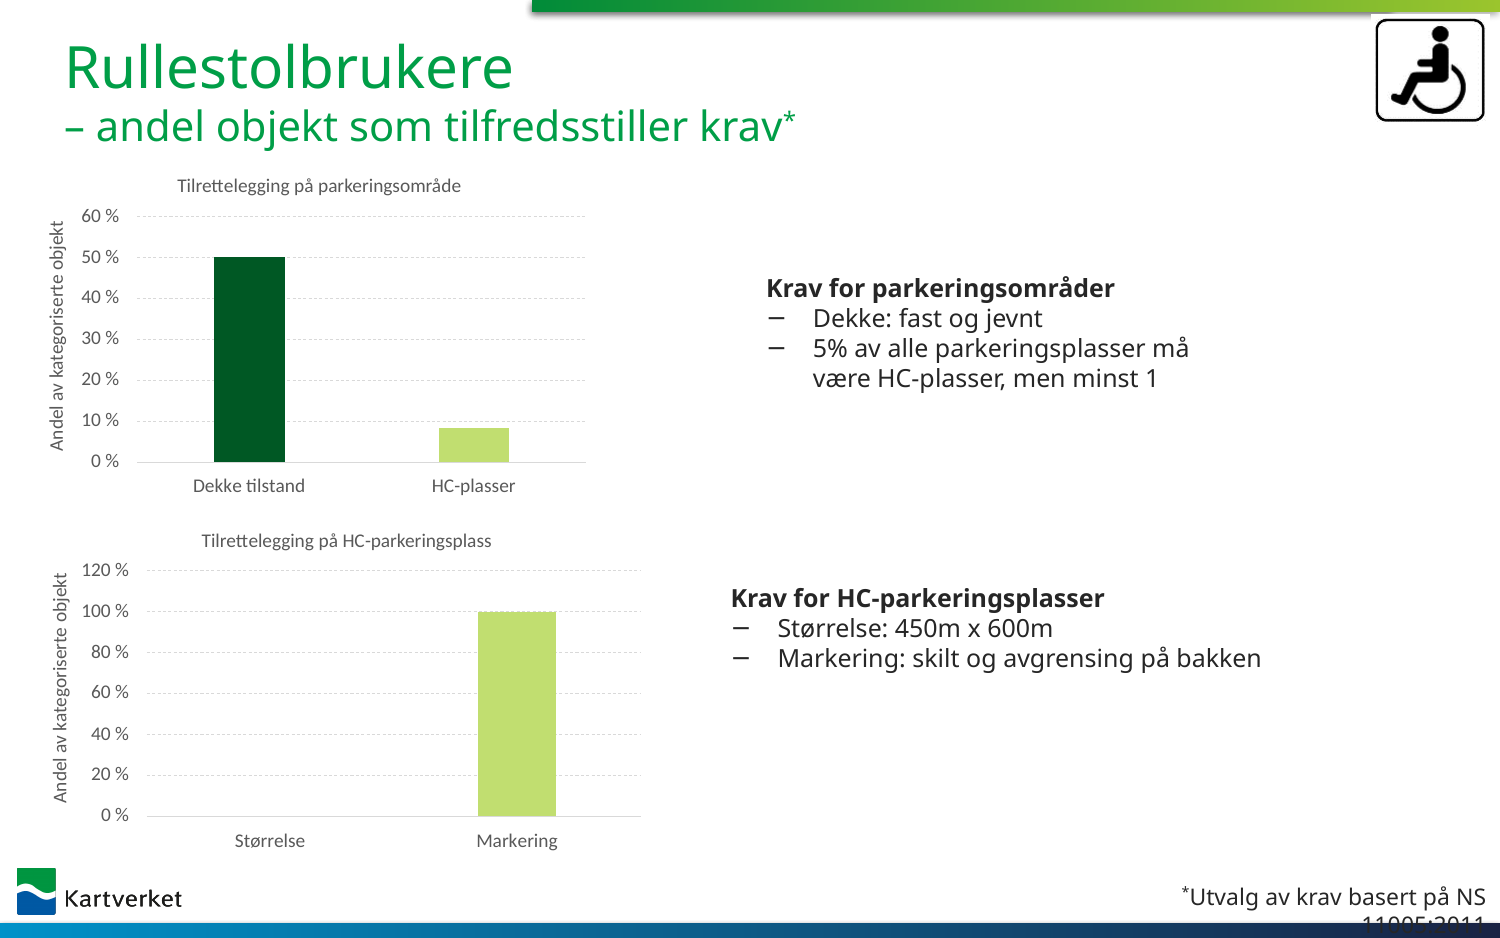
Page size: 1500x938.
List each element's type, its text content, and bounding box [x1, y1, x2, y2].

text_box Rullestolbrukere – andel objekt som tilfredsstiller krav* [49, 23, 1431, 158]
text_box Krav for HC-parkeringsplasser Størrelse: 450m x 600m Markering: skilt og avgrensing på bakken [715, 574, 1278, 680]
picture [1371, 13, 1491, 127]
picture [41, 520, 652, 859]
picture [41, 166, 598, 505]
text_box Krav for parkeringsområder Dekke: fast og jevnt 5% av alle parkeringsplasser må være HC-plasser, men minst 1 [751, 264, 1232, 400]
text_box *Utvalg av krav basert på NS 11005:2011 [1068, 873, 1500, 938]
